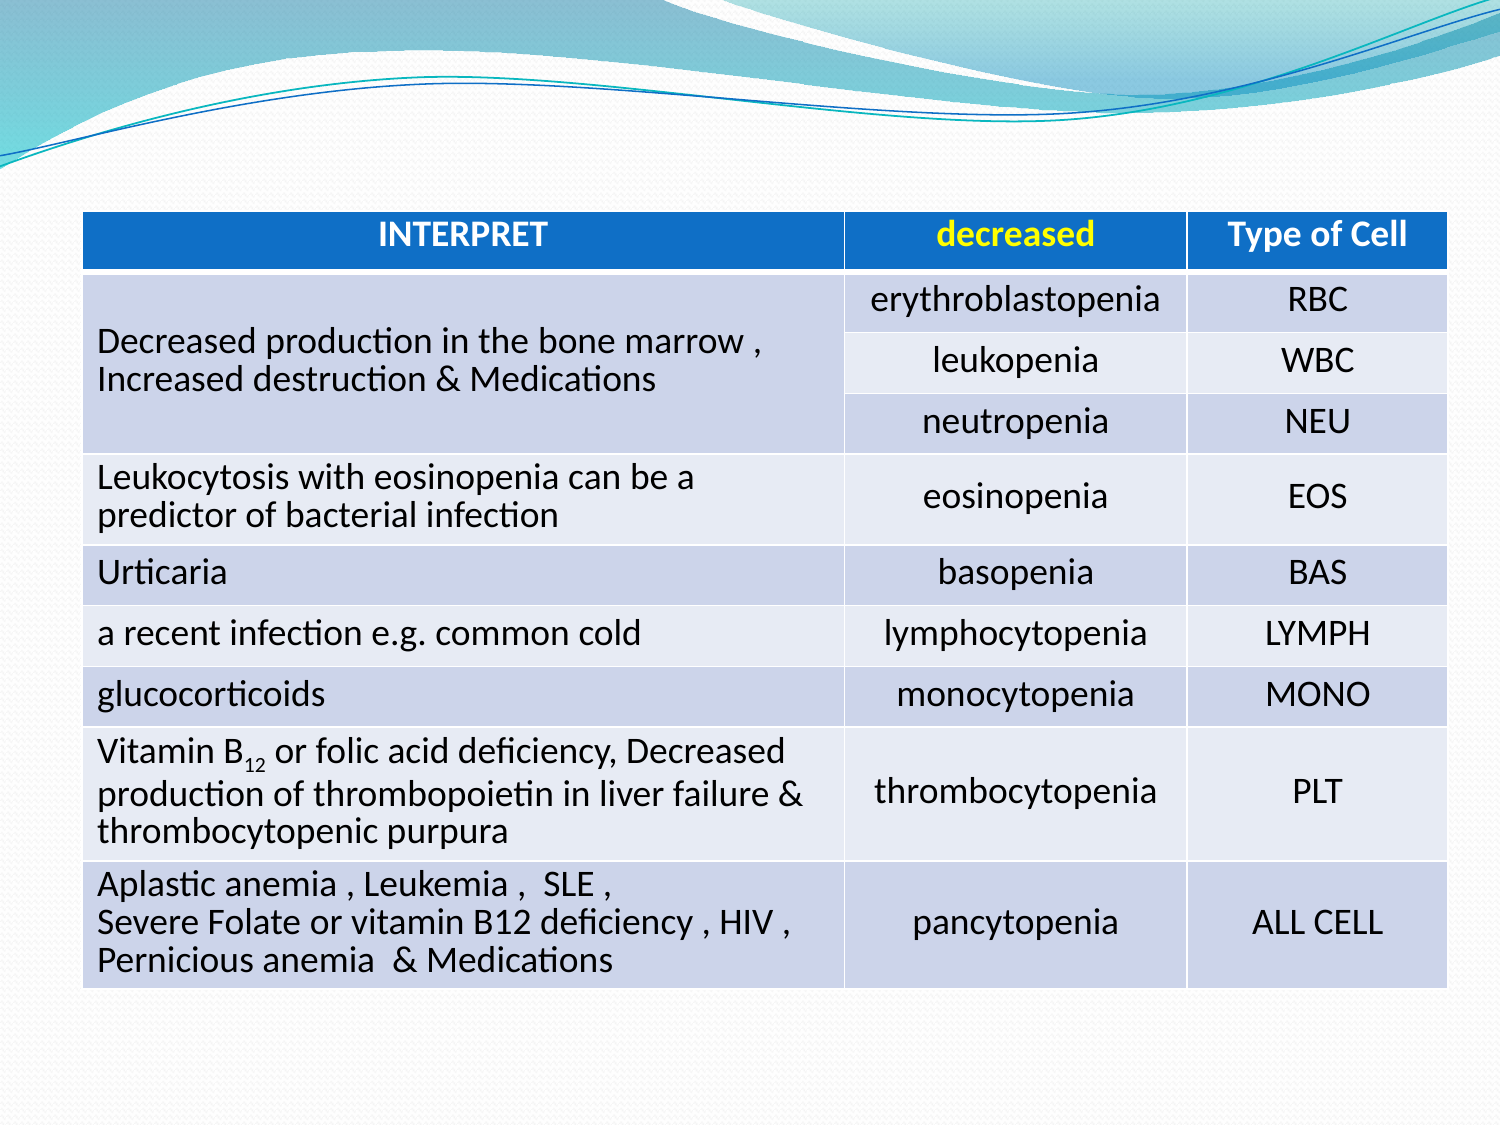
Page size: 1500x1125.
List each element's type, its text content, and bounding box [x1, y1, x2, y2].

table_cell MONO [1188, 667, 1447, 726]
table_cell WBC [1188, 333, 1447, 393]
table_cell erythroblastopenia [845, 275, 1186, 332]
table_header INTERPRET [83, 212, 844, 269]
table_cell EOS [1188, 455, 1447, 544]
table_cell RBC [1188, 275, 1447, 332]
table_cell lymphocytopenia [845, 606, 1186, 666]
table_cell NEU [1188, 394, 1447, 453]
table_cell Decreased production in the bone marrow , Increased destruction & Medications [83, 275, 844, 453]
table_cell basopenia [845, 546, 1186, 605]
table_cell glucocorticoids [83, 667, 844, 726]
table_cell monocytopenia [845, 667, 1186, 726]
table_cell neutropenia [845, 394, 1186, 453]
table_cell eosinopenia [845, 455, 1186, 544]
table_cell Leukocytosis with eosinopenia can be a predictor of bacterial infection [83, 455, 844, 544]
table_cell Urticaria [83, 546, 844, 605]
table_cell Aplastic anemia , Leukemia , SLE , Severe Folate or vitamin B12 deficiency , HIV , Pernicious anemia & Medications [83, 862, 844, 988]
table_cell LYMPH [1188, 606, 1447, 666]
table_cell ALL CELL [1188, 862, 1447, 988]
table_header decreased [845, 212, 1186, 269]
table_cell BAS [1188, 546, 1447, 605]
table_header Type of Cell [1188, 212, 1447, 269]
table_cell Vitamin B12 or folic acid deficiency, Decreased production of thrombopoietin in liver failure & thrombocytopenic purpura [83, 728, 844, 860]
table_cell PLT [1188, 728, 1447, 860]
table_cell pancytopenia [845, 862, 1186, 988]
table_cell a recent infection e.g. common cold [83, 606, 844, 666]
table_cell leukopenia [845, 333, 1186, 393]
table_cell thrombocytopenia [845, 728, 1186, 860]
